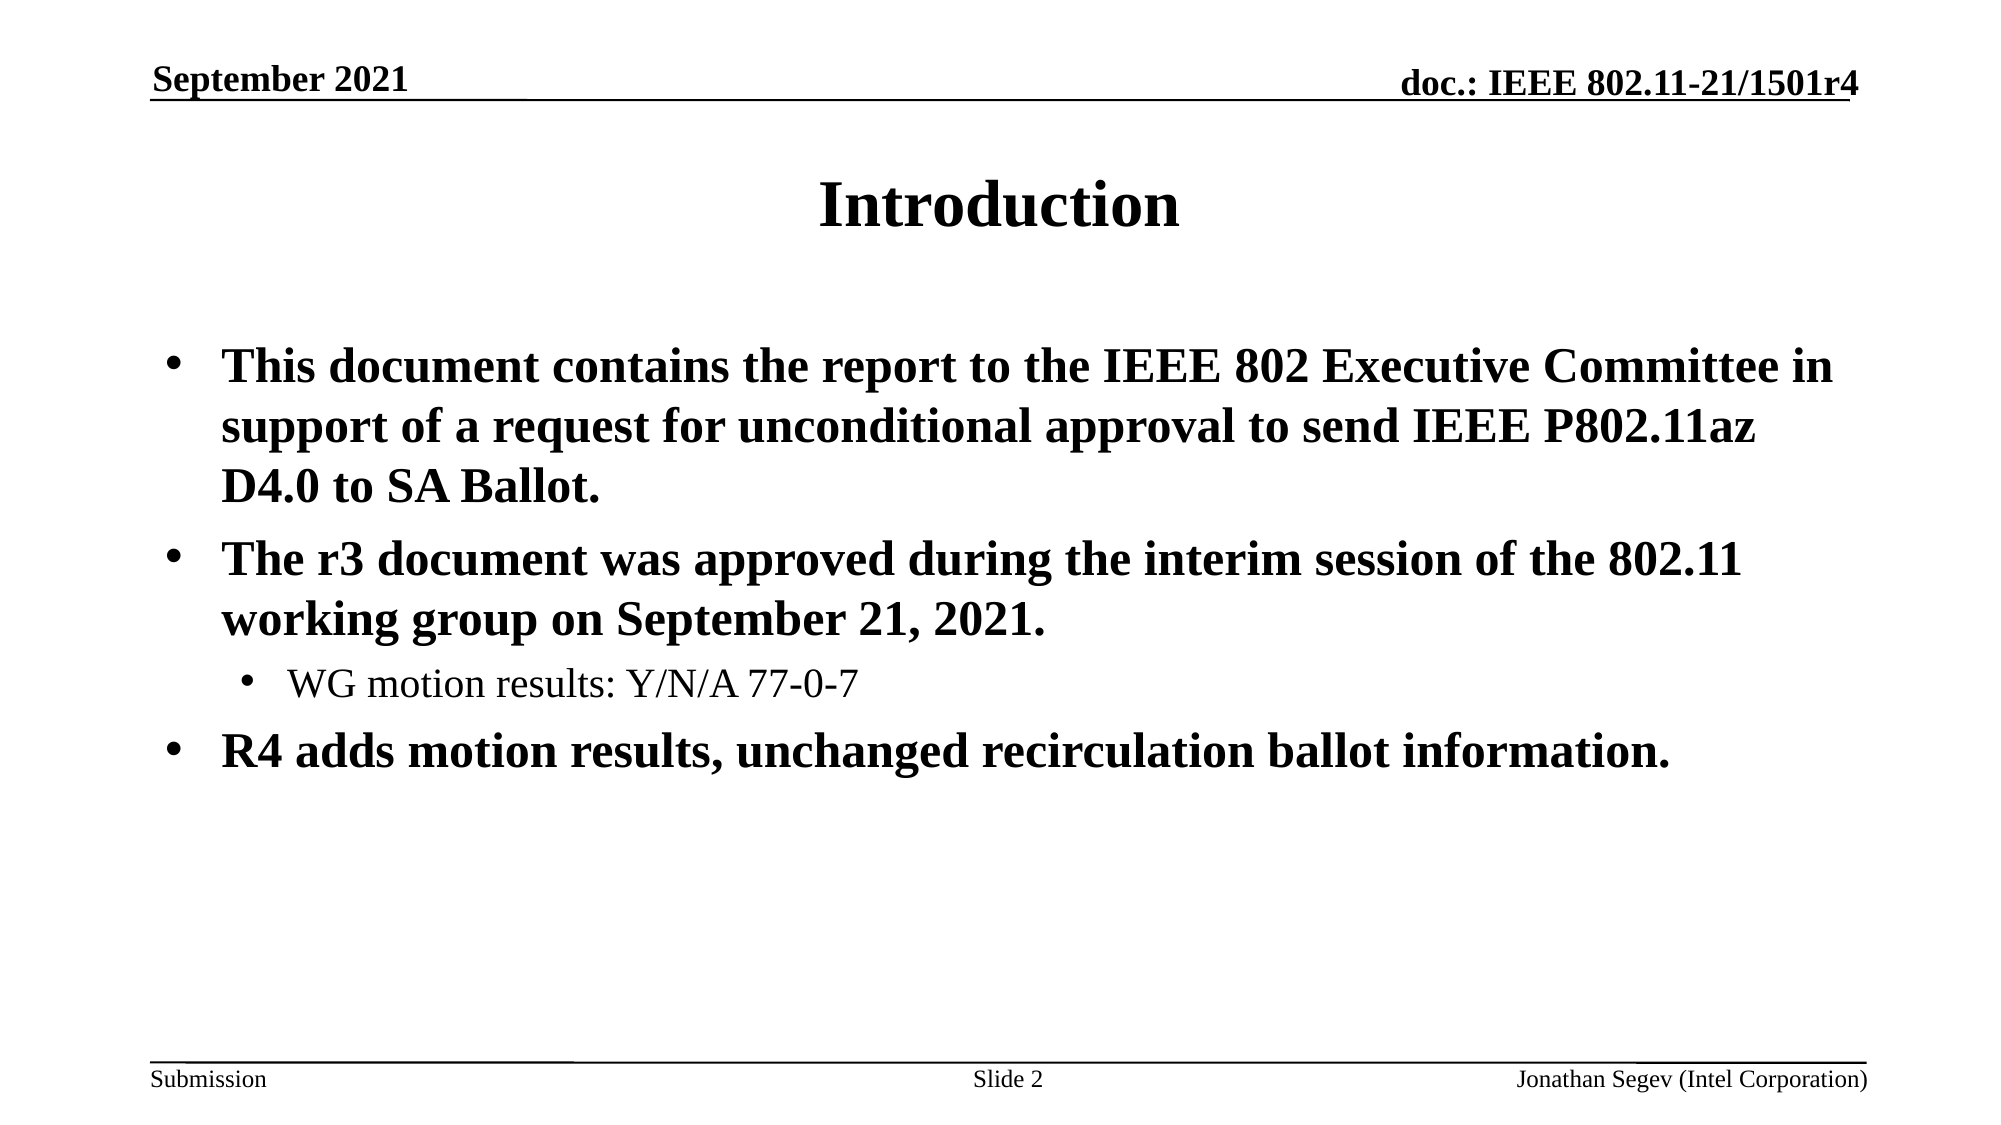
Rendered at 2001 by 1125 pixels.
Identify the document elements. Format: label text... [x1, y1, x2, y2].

slide_number Slide 2 [950, 1061, 1067, 1123]
footer Jonathan Segev (Intel Corporation) [1171, 1061, 1869, 1093]
title Introduction [149, 112, 1850, 288]
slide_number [152, 54, 563, 100]
list This document contains the report to the IEEE 802 Executive Committee in support of a request for unconditional approval to send IEEE P802.11az D4.0 to SA Ballot. The r3 document was approved during the interim session of the 802.11 working group on September 21, 2021. WG motion results: Y/N/A 77-0-7 R4 adds motion results, unchanged recirculation ballot information. [149, 324, 1850, 1000]
